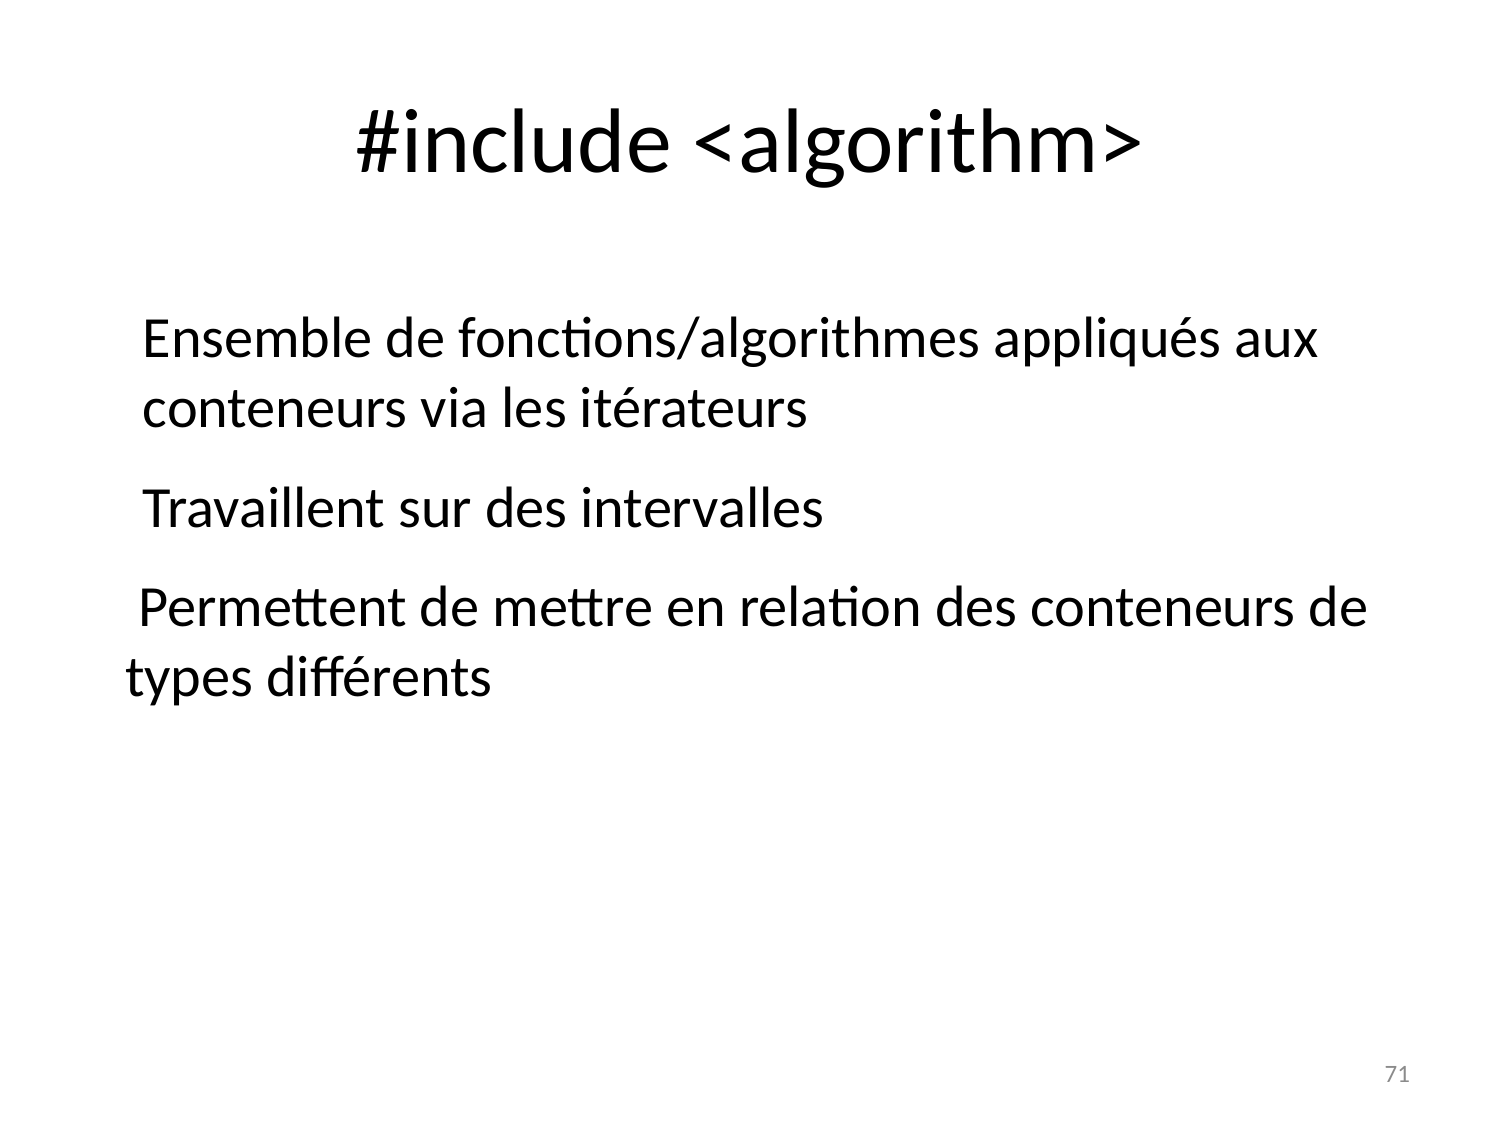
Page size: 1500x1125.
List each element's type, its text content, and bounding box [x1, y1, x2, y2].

list Ensemble de fonctions/algorithmes appliqués aux conteneurs via les itérateurs Travaillent sur des intervalles Permettent de mettre en relation des conteneurs de types différents [110, 292, 1416, 1027]
title #include <algorithm> [110, 41, 1392, 230]
slide_number 71 [1074, 1042, 1425, 1103]
